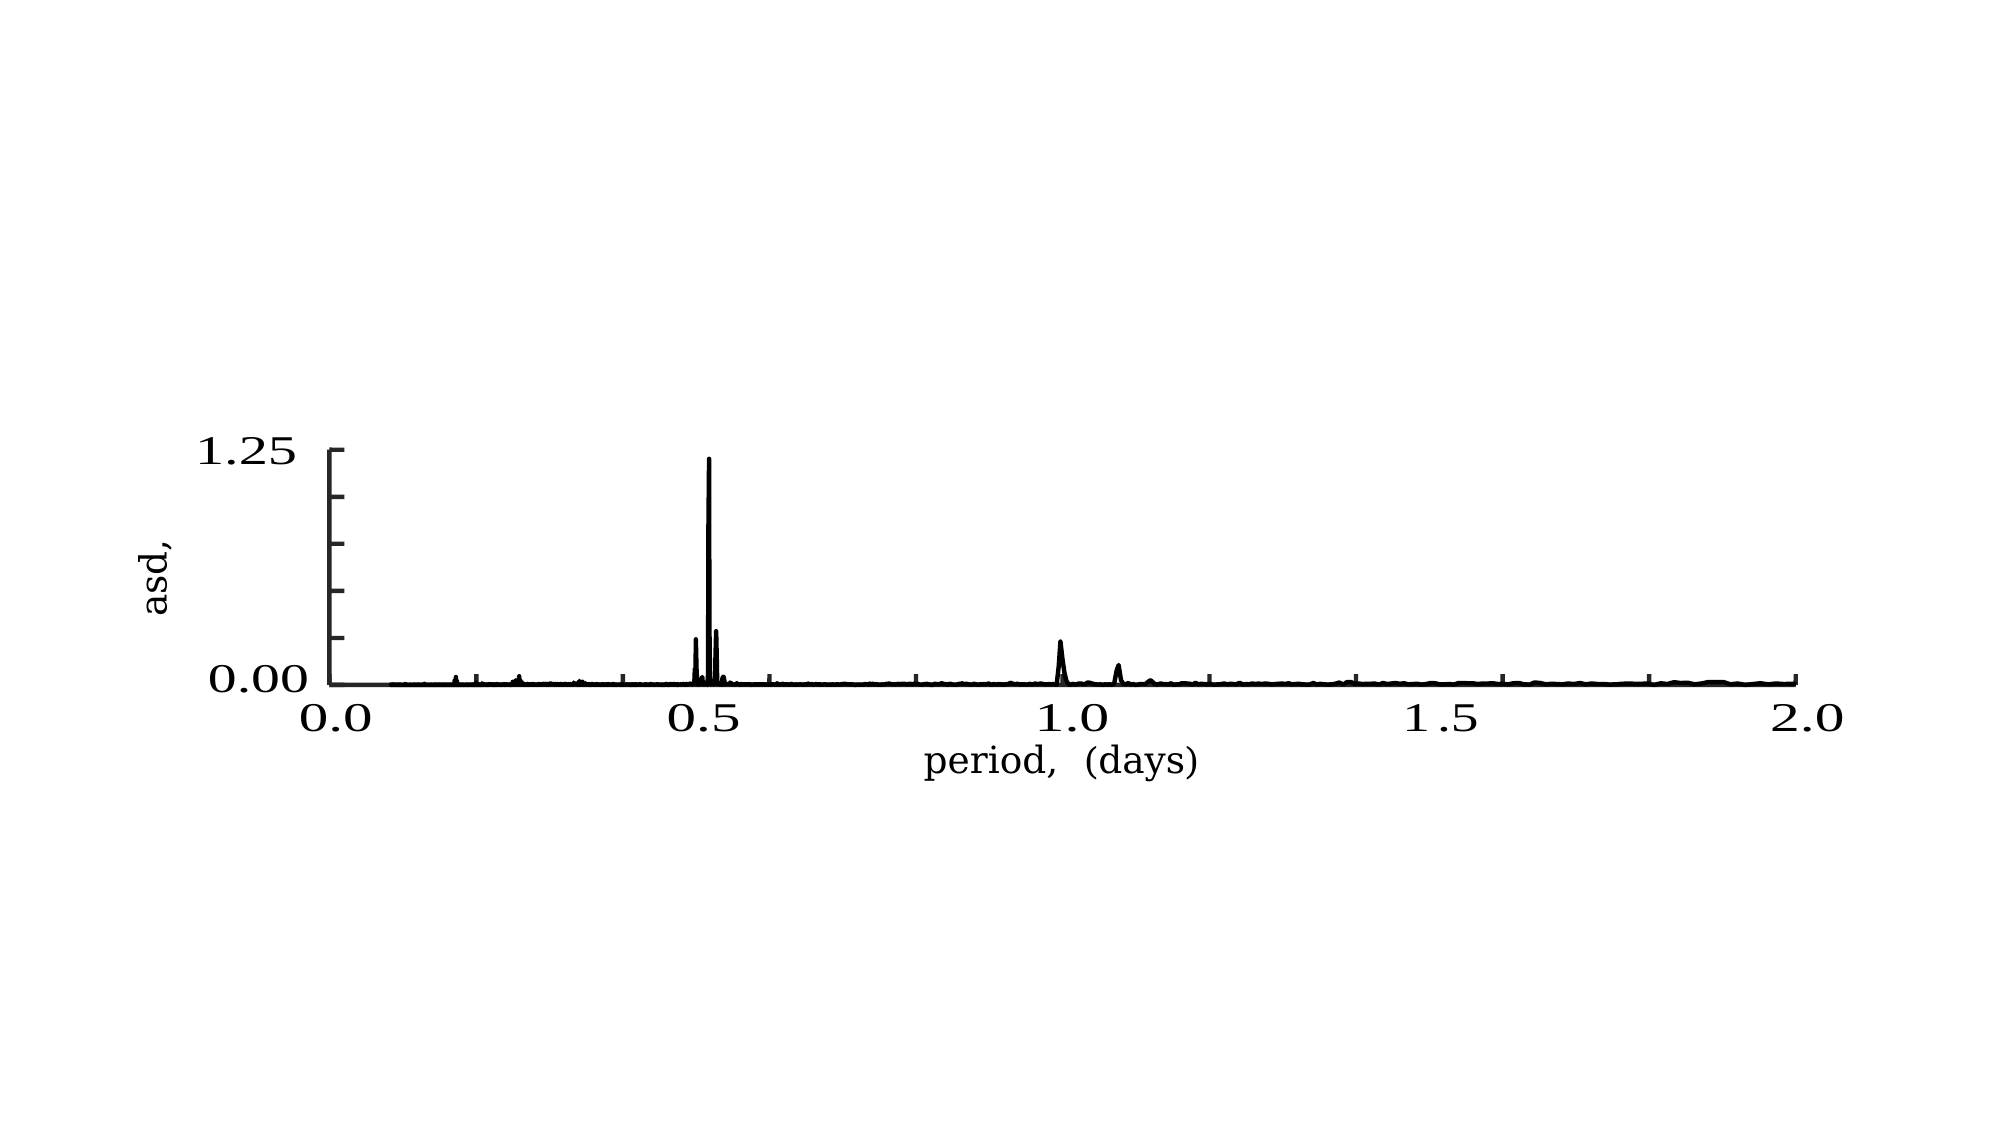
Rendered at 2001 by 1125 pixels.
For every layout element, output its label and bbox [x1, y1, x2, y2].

text_box [121, 387, 1847, 789]
